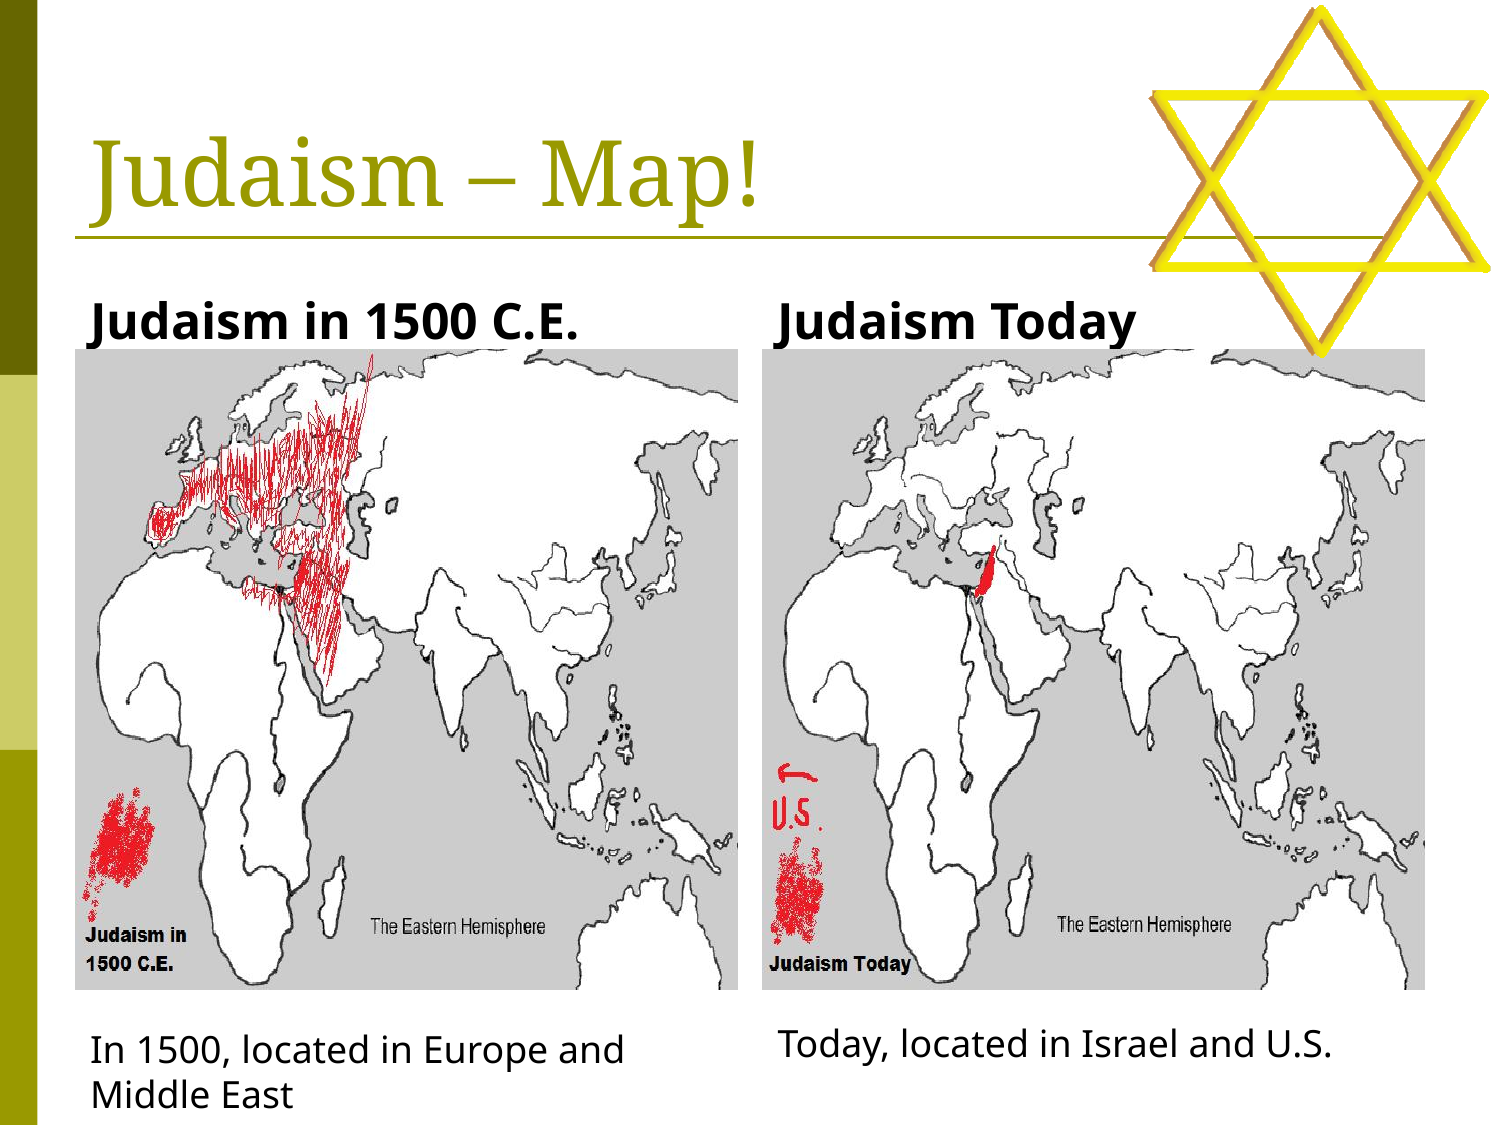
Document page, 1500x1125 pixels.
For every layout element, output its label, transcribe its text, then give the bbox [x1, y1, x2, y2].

title Judaism – Map! [75, 45, 1132, 233]
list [74, 349, 738, 990]
picture [1137, 0, 1500, 363]
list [762, 349, 1426, 990]
list Judaism in 1500 C.E. [75, 251, 738, 349]
text_box Today, located in Israel and U.S. [762, 1012, 1425, 1074]
text_box In 1500, located in Europe and Middle East [74, 1018, 738, 1125]
list Judaism Today [761, 251, 1132, 349]
